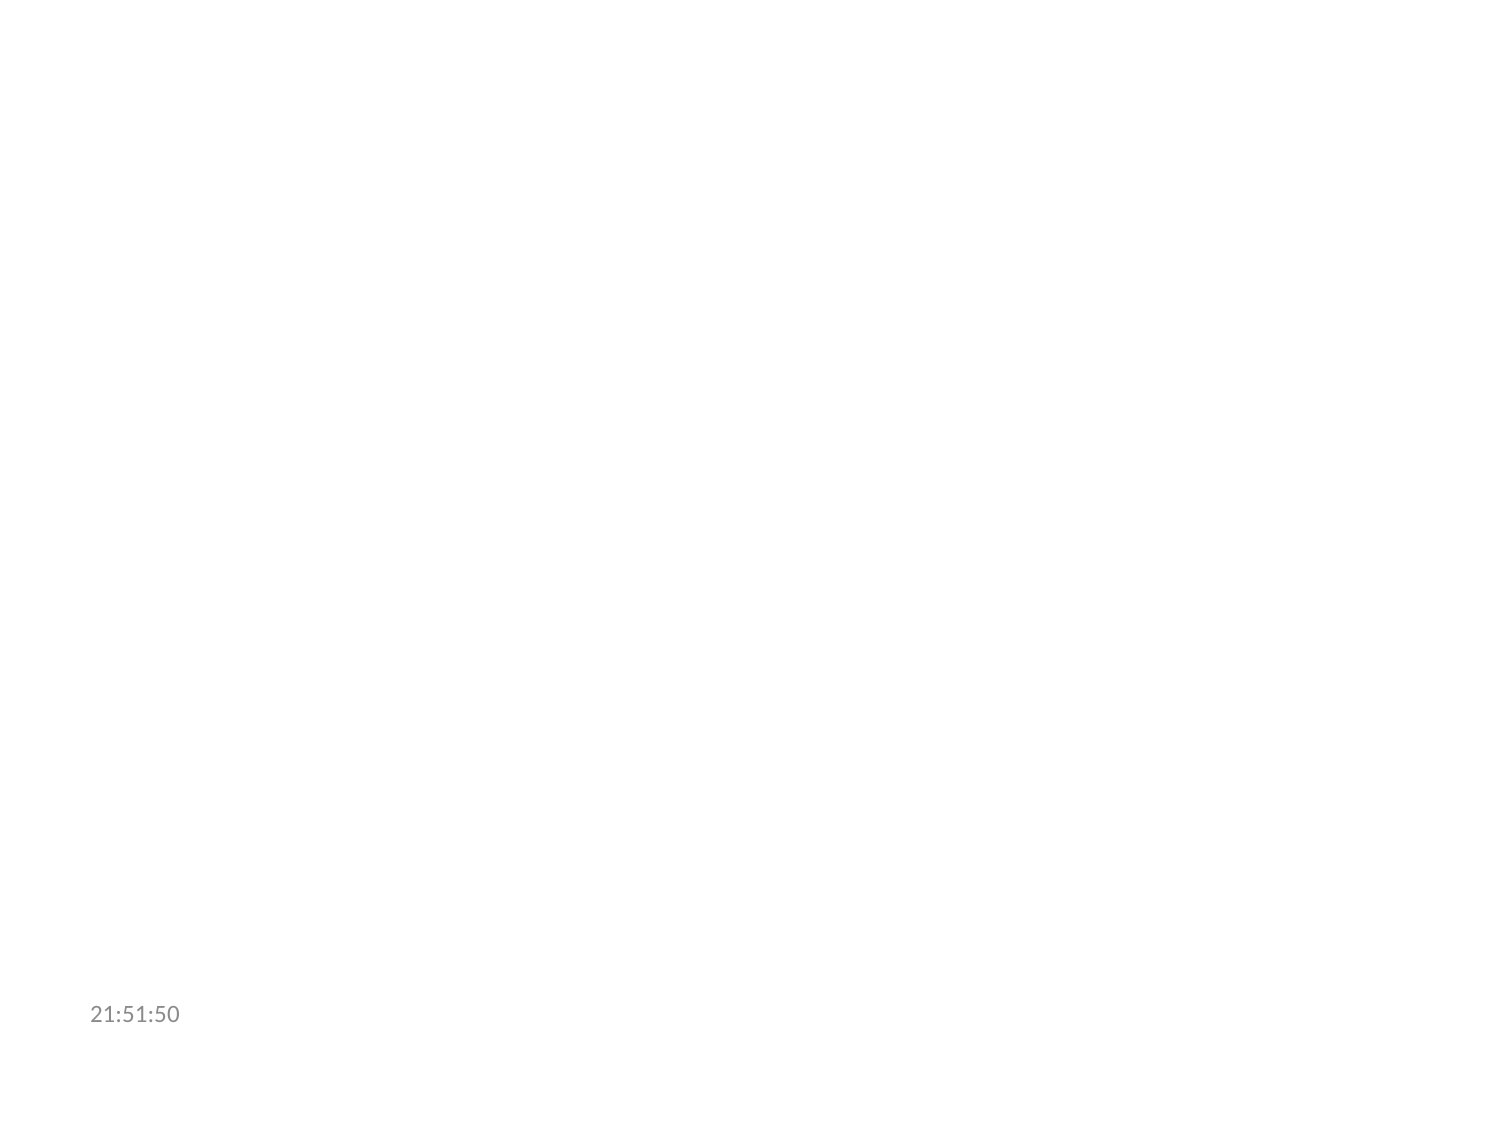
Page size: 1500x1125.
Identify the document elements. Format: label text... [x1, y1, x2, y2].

text_box 15:35:09 [75, 982, 425, 1043]
